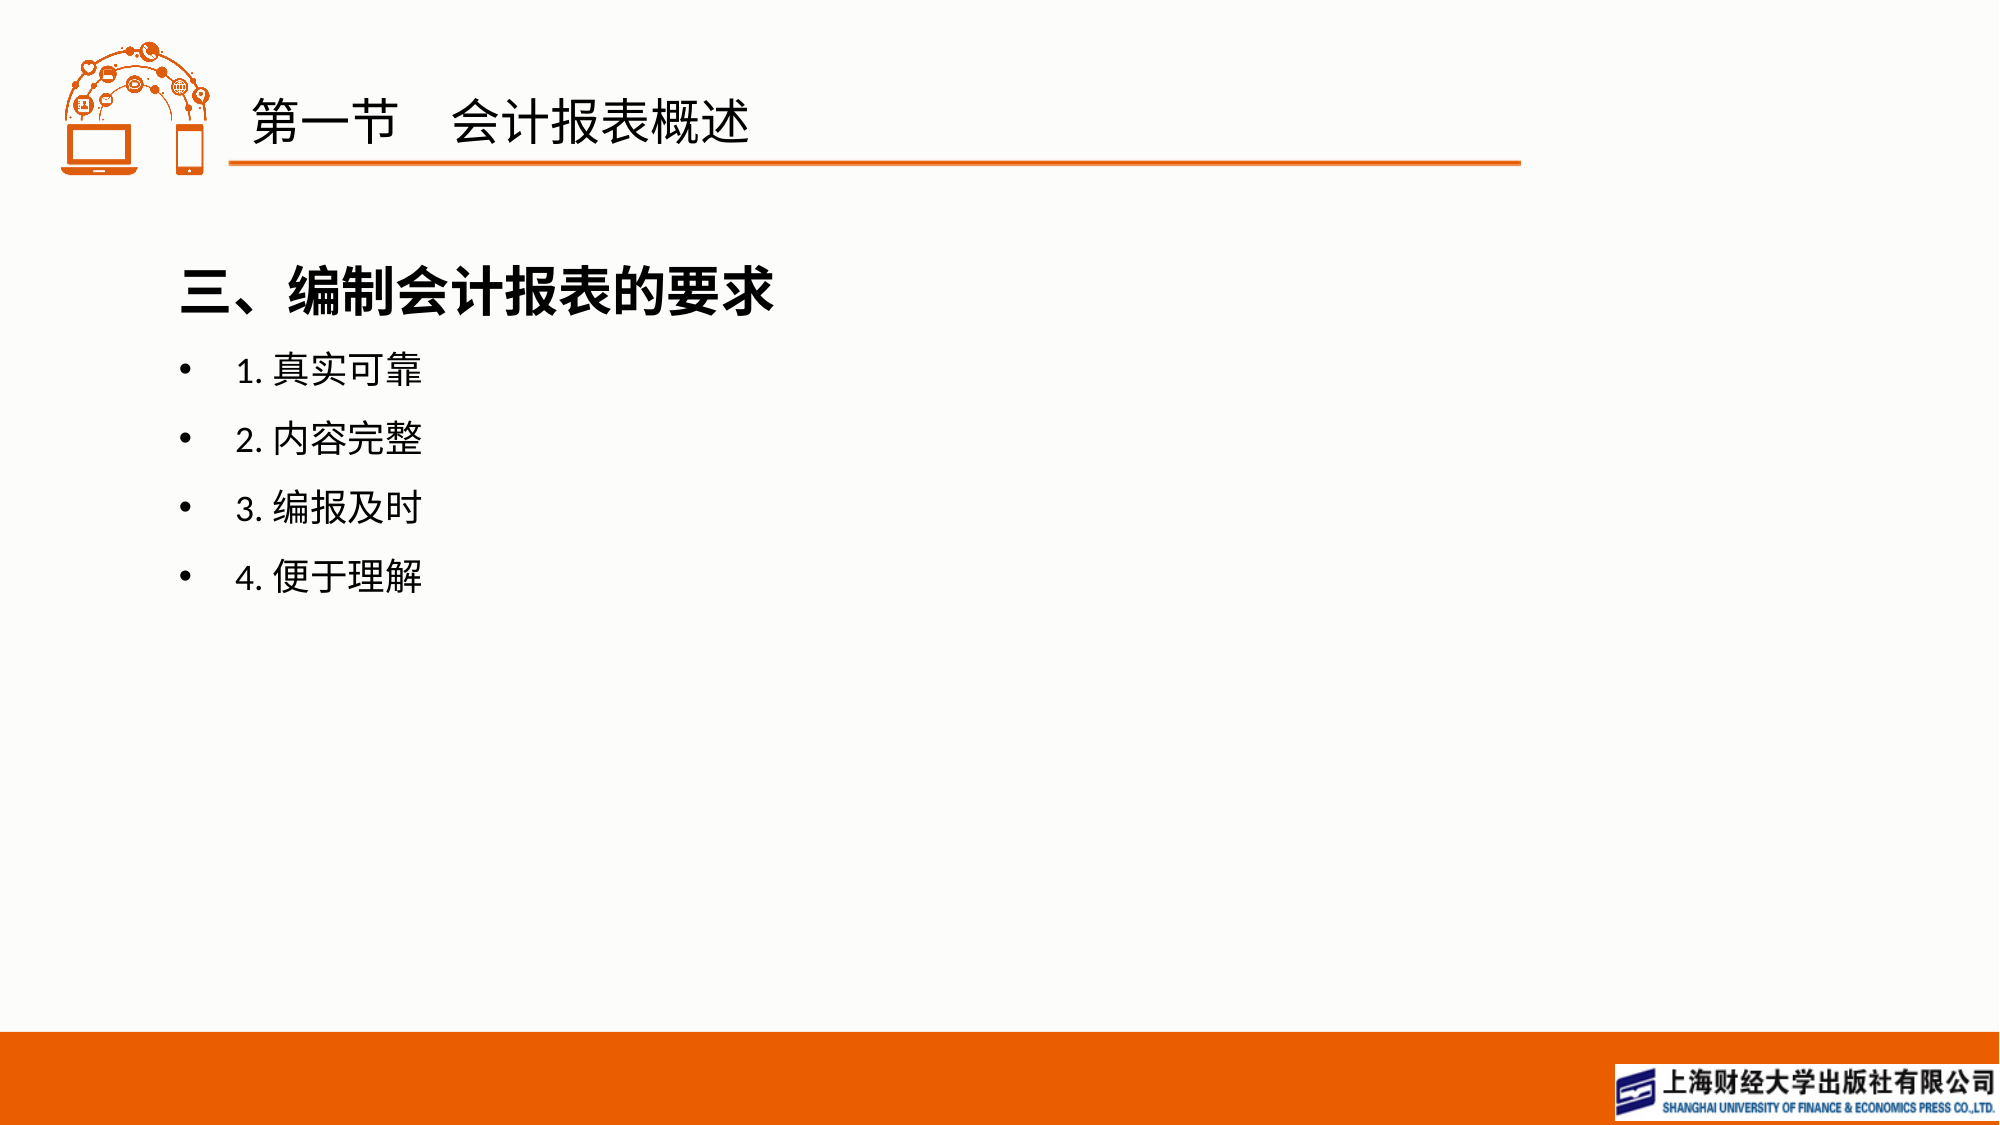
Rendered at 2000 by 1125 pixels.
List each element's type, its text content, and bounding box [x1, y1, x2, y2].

picture [0, 0, 2000, 1125]
title 第一节 会计报表概述 [235, 82, 1605, 189]
list 三、编制会计报表的要求 1.真实可靠 2.内容完整 3.编报及时 4.便于理解 [163, 227, 1858, 1049]
